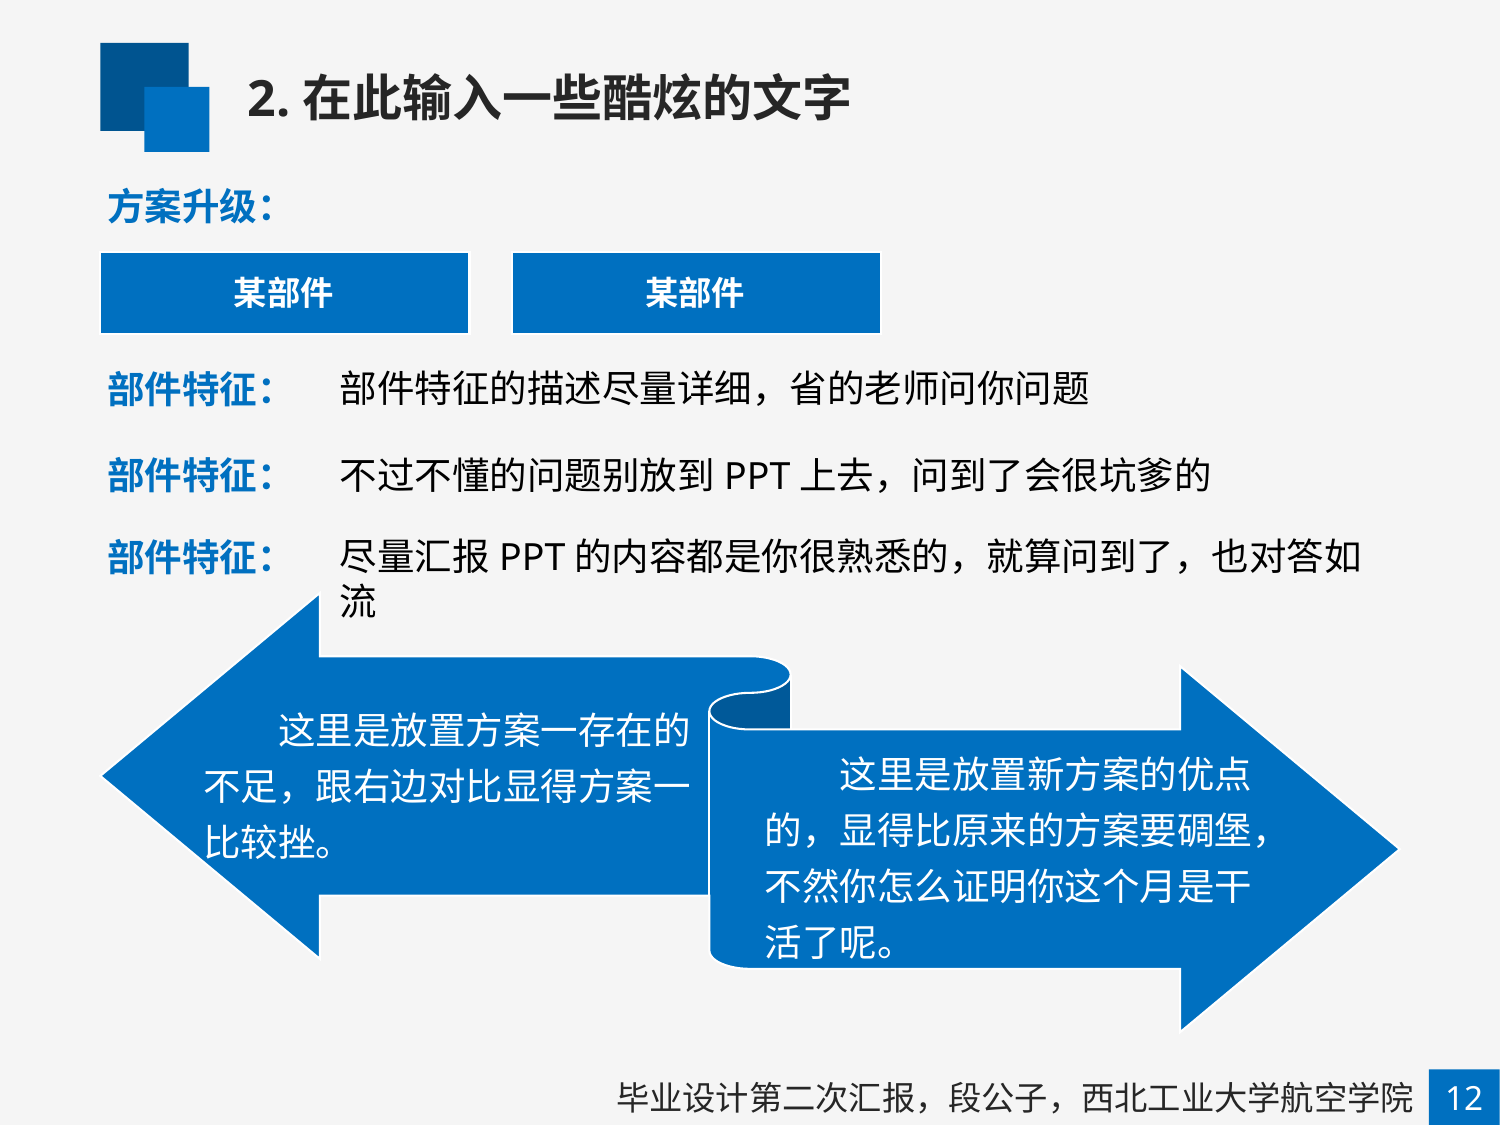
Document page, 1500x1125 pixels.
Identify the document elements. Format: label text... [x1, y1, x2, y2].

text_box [200, 1069, 1500, 1125]
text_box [91, 444, 1400, 505]
text_box 方案升级： [92, 175, 311, 236]
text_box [511, 251, 881, 334]
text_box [91, 525, 1400, 587]
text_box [100, 42, 210, 152]
text_box 2.在此输入一些酷炫的文字 [232, 59, 1400, 135]
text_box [100, 592, 1400, 1033]
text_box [91, 357, 1400, 419]
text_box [100, 251, 470, 334]
